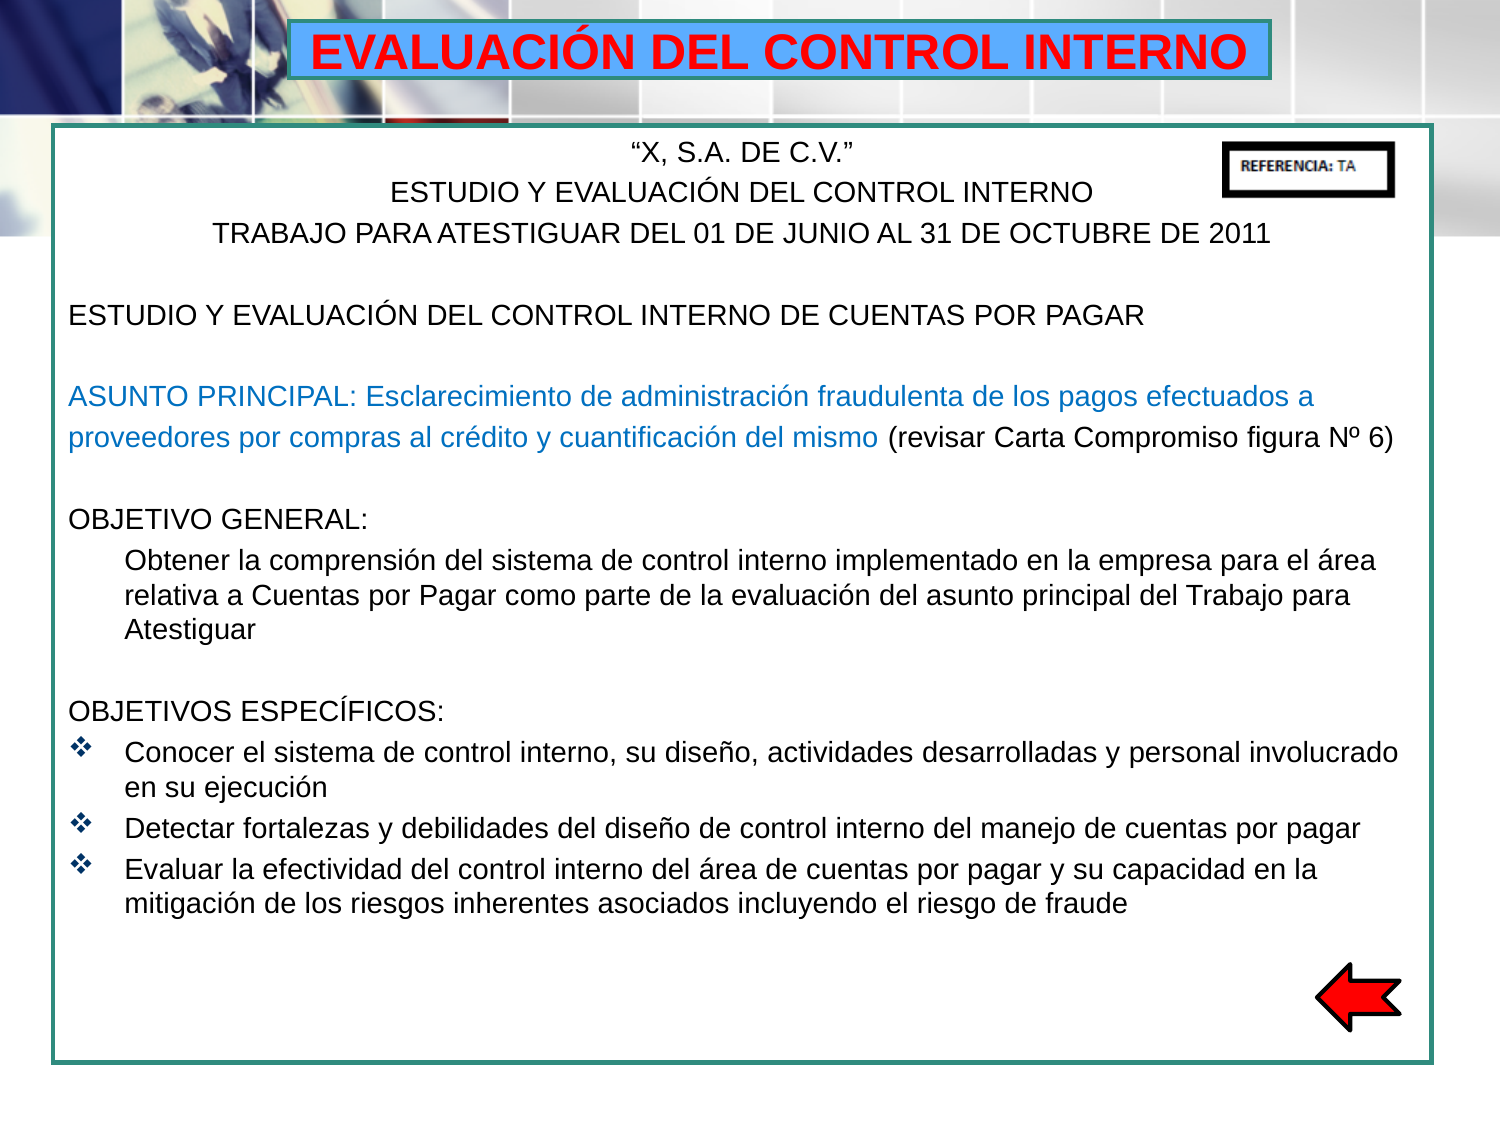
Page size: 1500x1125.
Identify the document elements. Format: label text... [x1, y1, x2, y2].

picture [1222, 136, 1400, 207]
picture [0, 0, 1500, 238]
list “X, S.A. DE C.V.” ESTUDIO Y EVALUACIÓN DEL CONTROL INTERNO TRABAJO PARA ATESTIGUAR DEL 01 DE JUNIO AL 31 DE OCTUBRE DE 2011 ESTUDIO Y EVALUACIÓN DEL CONTROL INTERNO DE CUENTAS POR PAGAR ASUNTO PRINCIPAL: Esclarecimiento de administración fraudulenta de los pagos efectuados a proveedores por compras al crédito y cuantificación del mismo (revisar Carta Compromiso figura Nº 6) OBJETIVO GENERAL: Obtener la comprensión del sistema de control interno implementado en la empresa para el área relativa a Cuentas por Pagar como parte de la evaluación del asunto principal del Trabajo para Atestiguar OBJETIVOS ESPECÍFICOS: Conocer el sistema de control interno, su diseño, actividades desarrolladas y personal involucrado en su ejecución Detectar fortalezas y debilidades del diseño de control interno del manejo de cuentas por pagar Evaluar la efectividad del control interno del área de cuentas por pagar y su capacidad en la mitigación de los riesgos inherentes asociados incluyendo el riesgo de fraude [51, 123, 1433, 1064]
title EVALUACIÓN DEL CONTROL INTERNO [287, 19, 1272, 80]
text_box [1314, 962, 1402, 1033]
